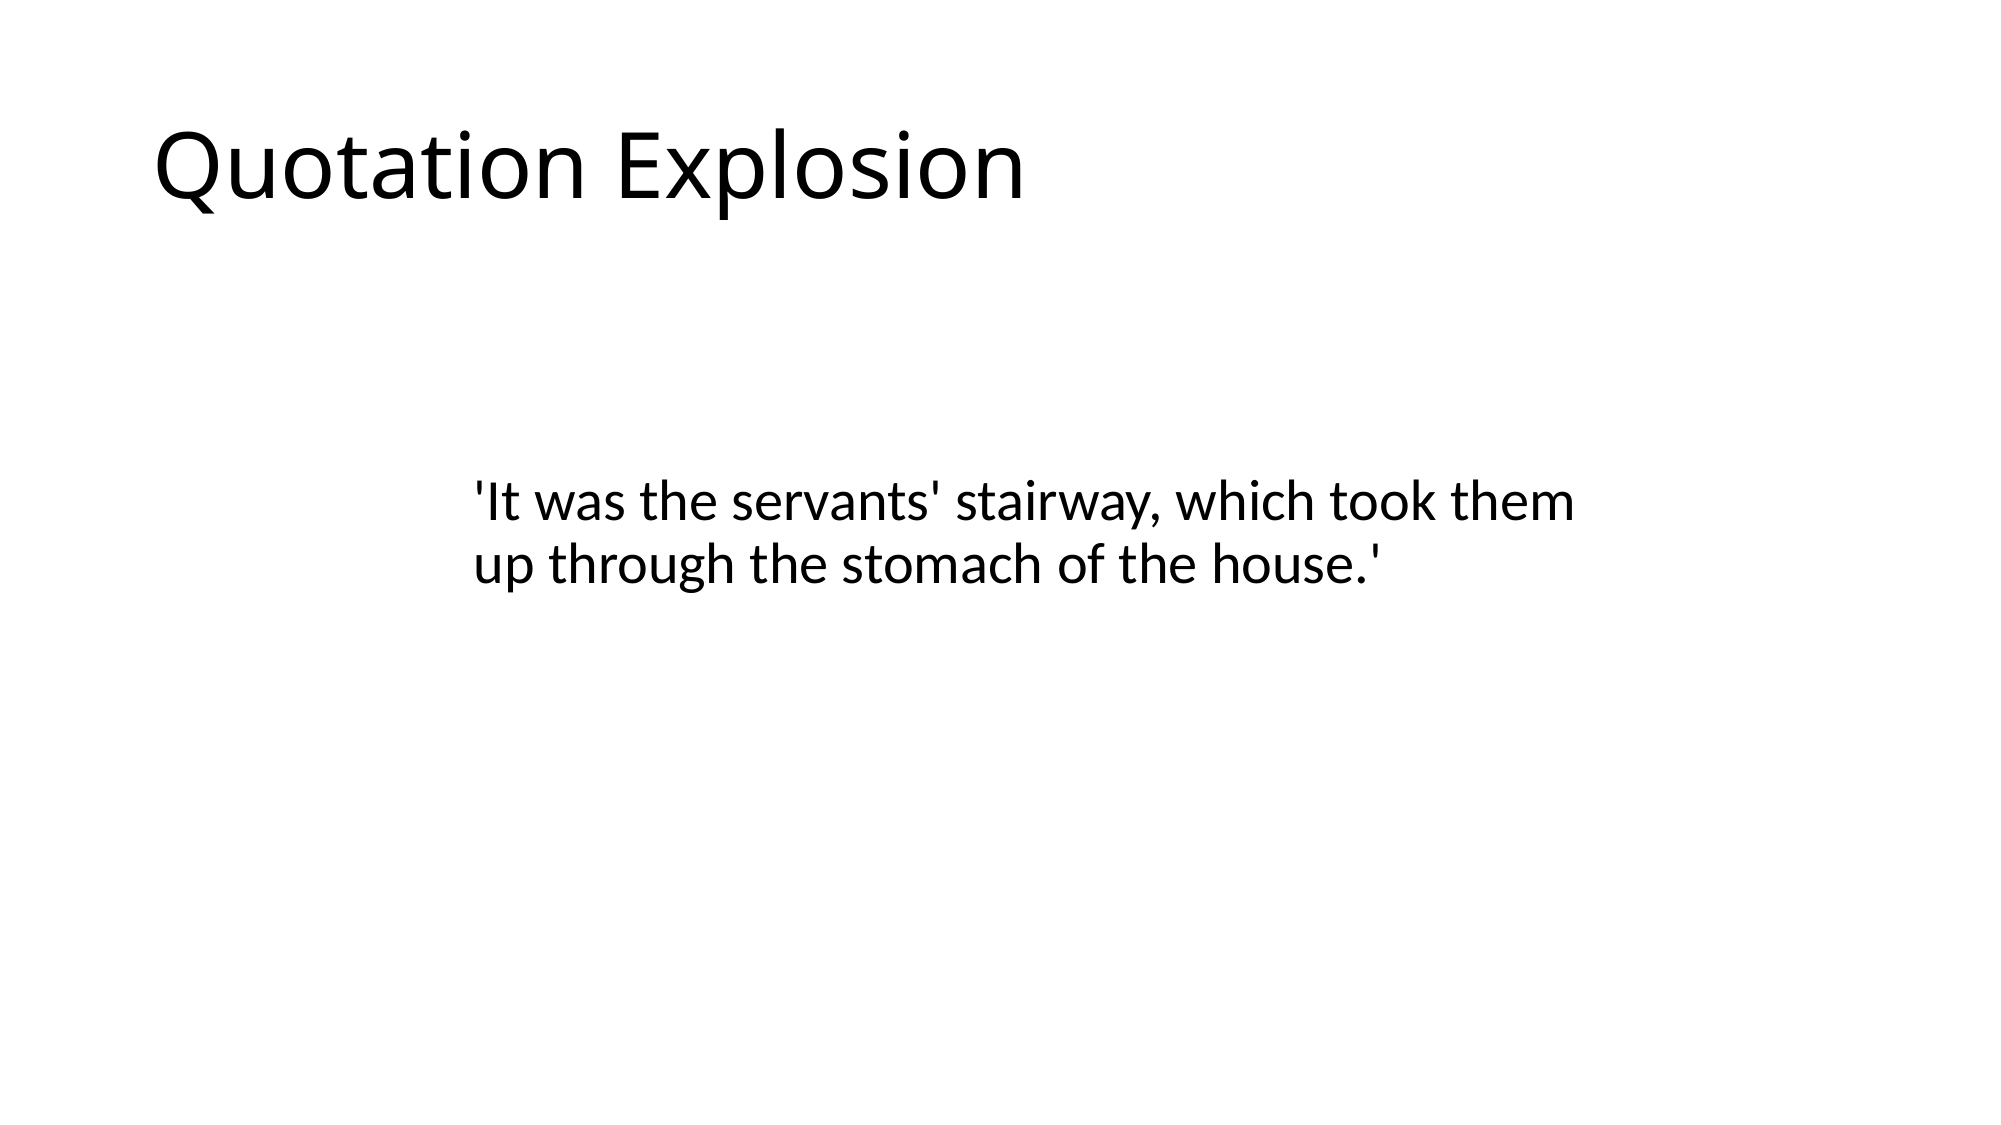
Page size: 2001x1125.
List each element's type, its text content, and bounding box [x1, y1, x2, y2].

title Quotation Explosion [137, 59, 1863, 278]
list 'It was the servants' stairway, which took them up through the stomach of the house.' [458, 463, 1607, 607]
